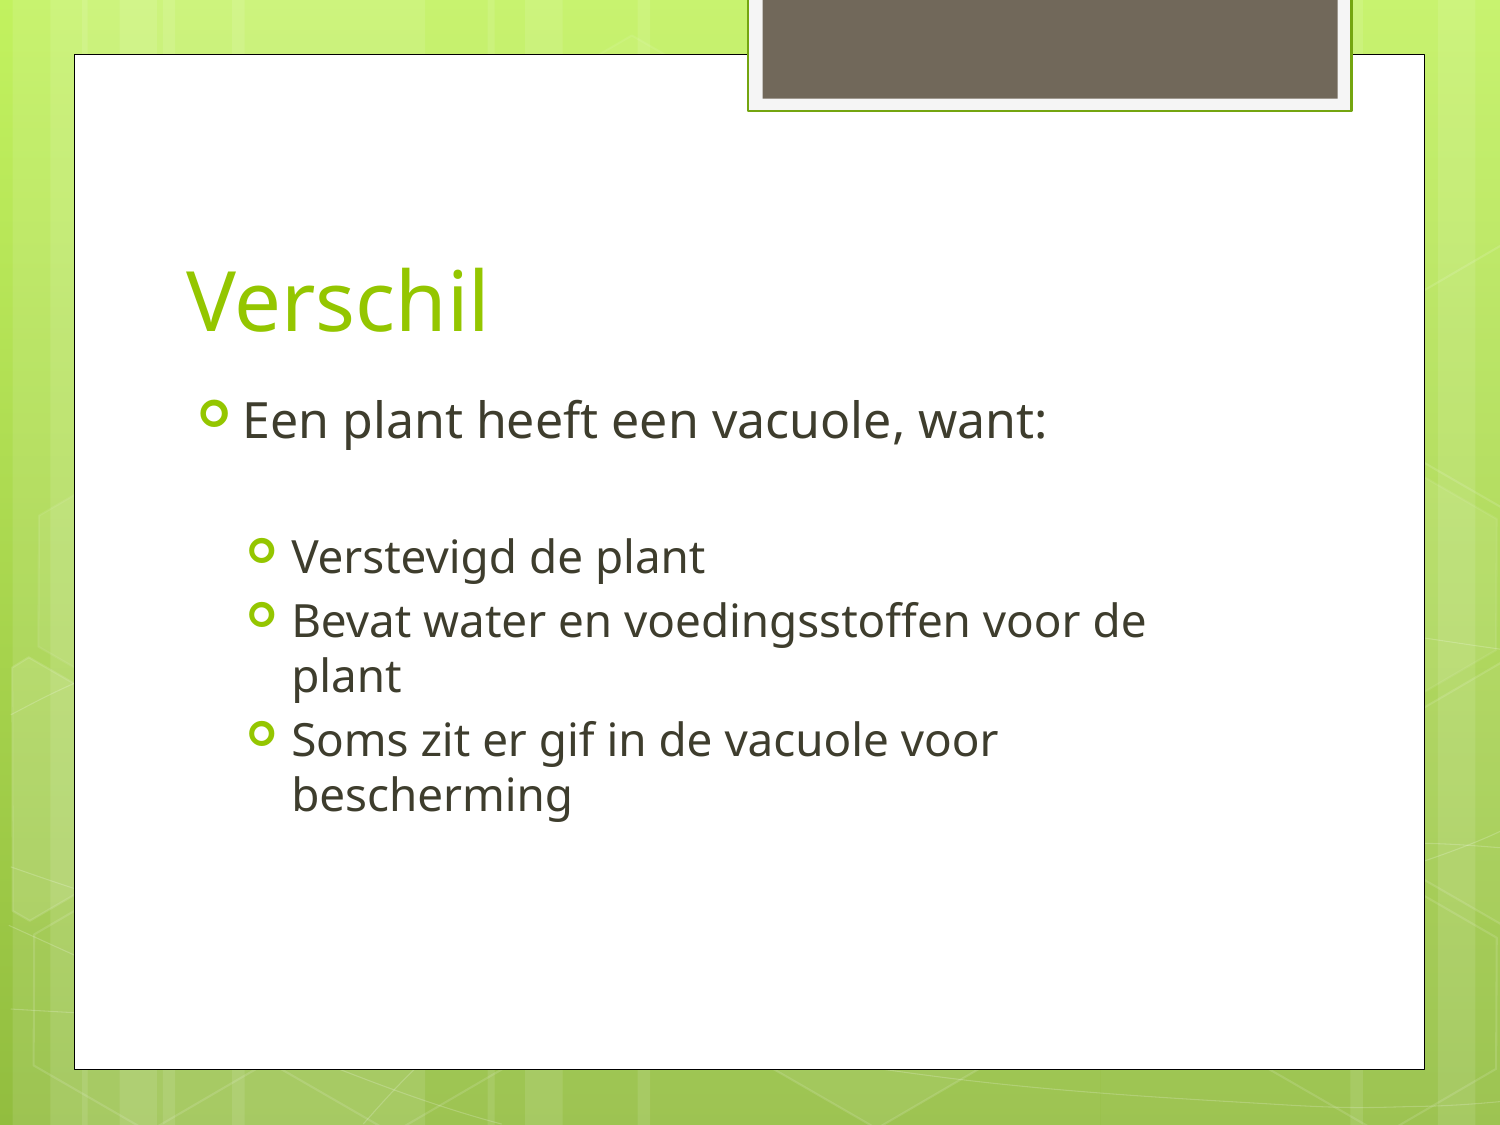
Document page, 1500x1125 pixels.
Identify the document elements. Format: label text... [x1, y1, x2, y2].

title Verschil [171, 168, 1324, 357]
list Een plant heeft een vacuole, want: Verstevigd de plant Bevat water en voedingsstoffen voor de plant Soms zit er gif in de vacuole voor bescherming [171, 381, 1283, 957]
